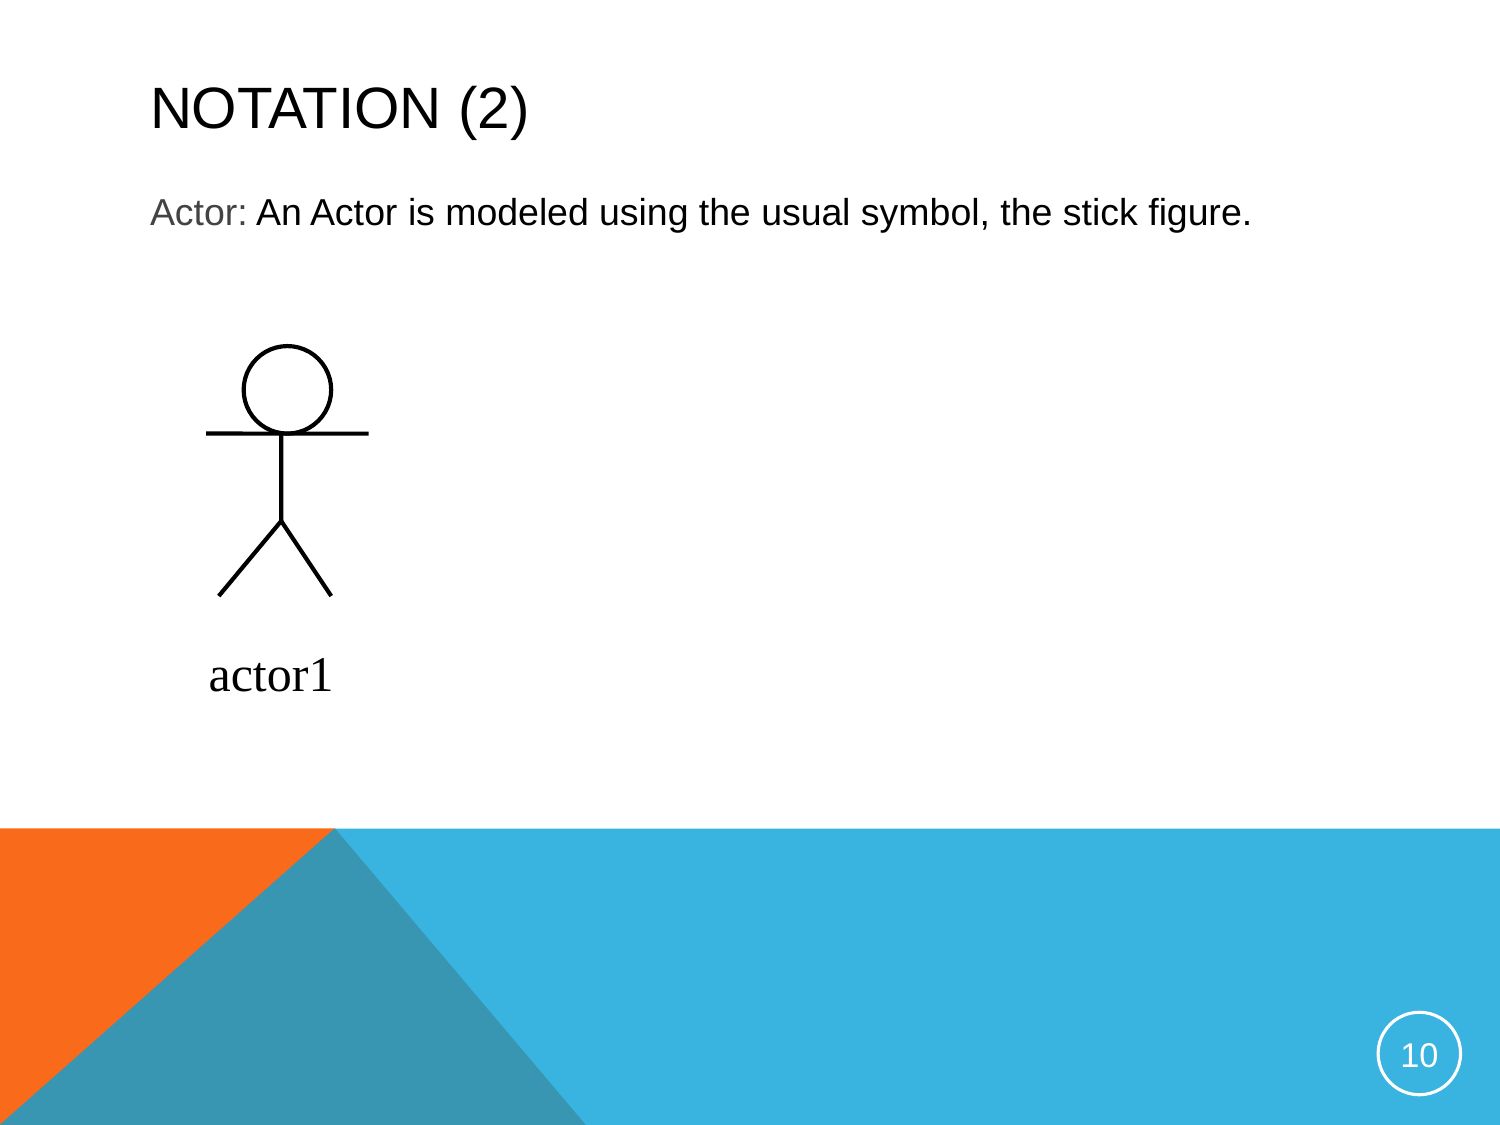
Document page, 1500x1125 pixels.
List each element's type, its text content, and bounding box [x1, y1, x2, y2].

list Actor: An Actor is modeled using the usual symbol, the stick figure. [135, 180, 1369, 768]
text_box actor1 [193, 633, 369, 709]
title Notation (2) [135, 60, 1369, 150]
text_box [243, 346, 332, 433]
slide_number 10 [1376, 1010, 1463, 1097]
